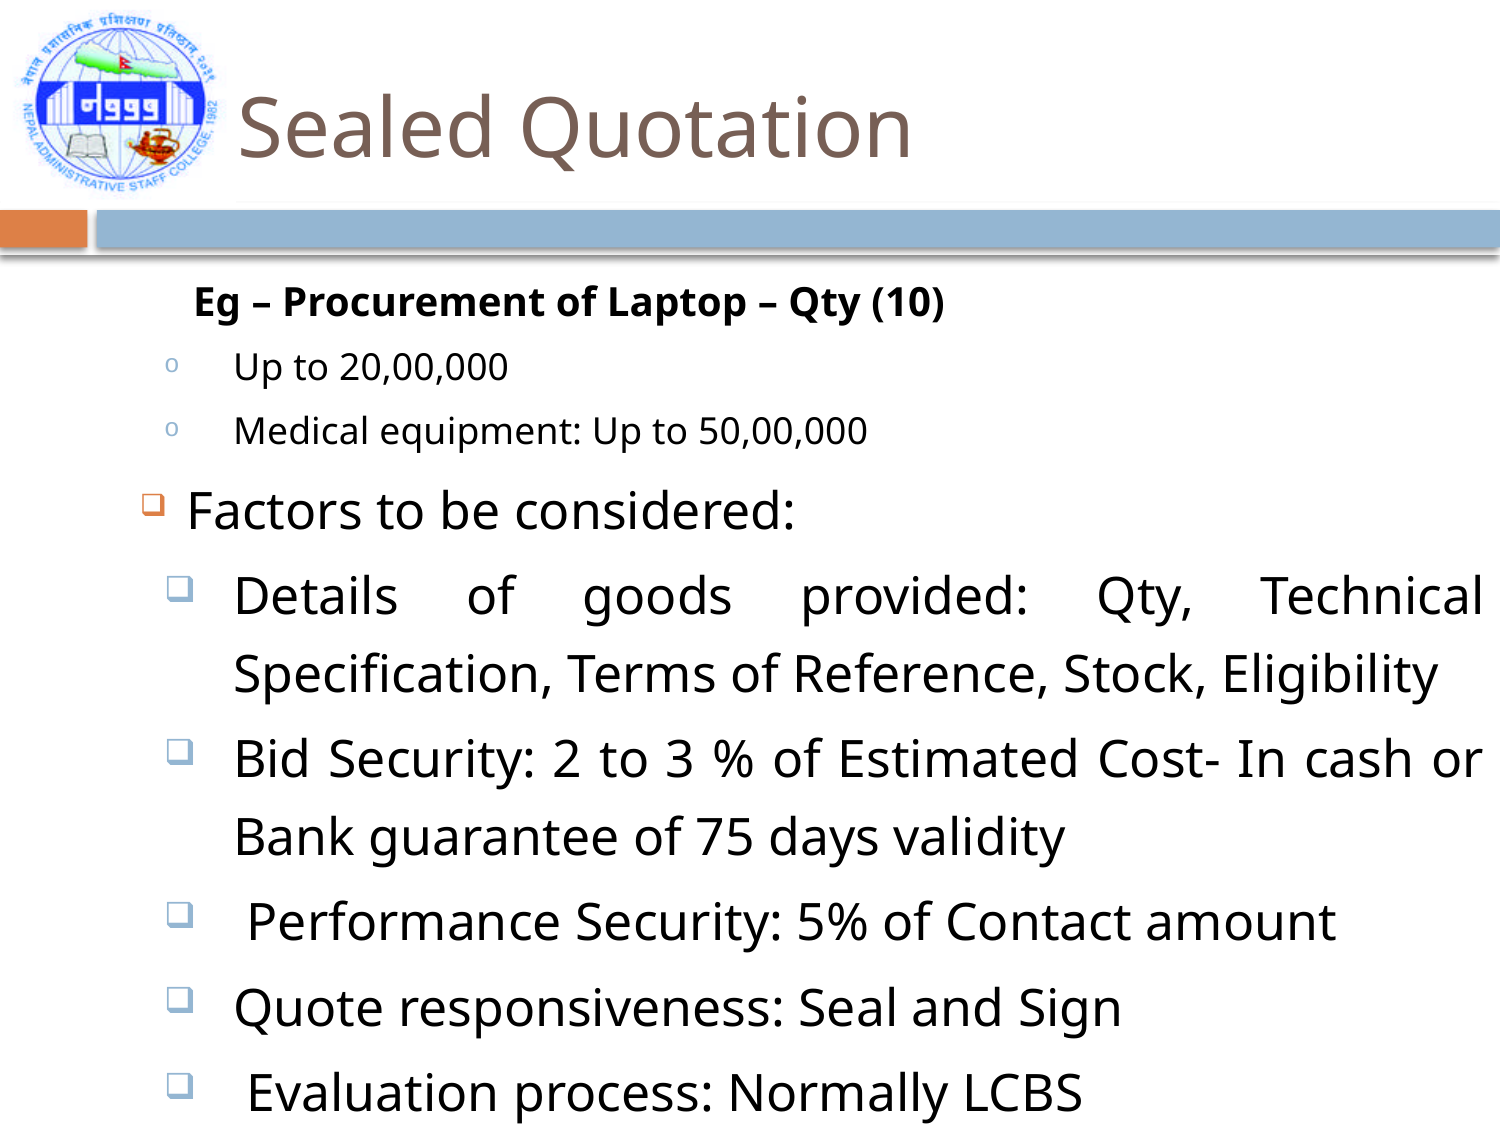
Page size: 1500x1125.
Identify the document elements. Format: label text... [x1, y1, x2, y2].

picture [1, 0, 236, 208]
list Eg – Procurement of Laptop – Qty (10) Up to 20,00,000 Medical equipment: Up to 50,00,000 Factors to be considered: Details of goods provided: Qty, Technical Specification, Terms of Reference, Stock, Eligibility Bid Security: 2 to 3 % of Estimated Cost- In cash or Bank guarantee of 75 days validity Performance Security: 5% of Contact amount Quote responsiveness: Seal and Sign Evaluation process: Normally LCBS [125, 256, 1500, 1125]
title Sealed Quotation [222, 30, 1475, 194]
